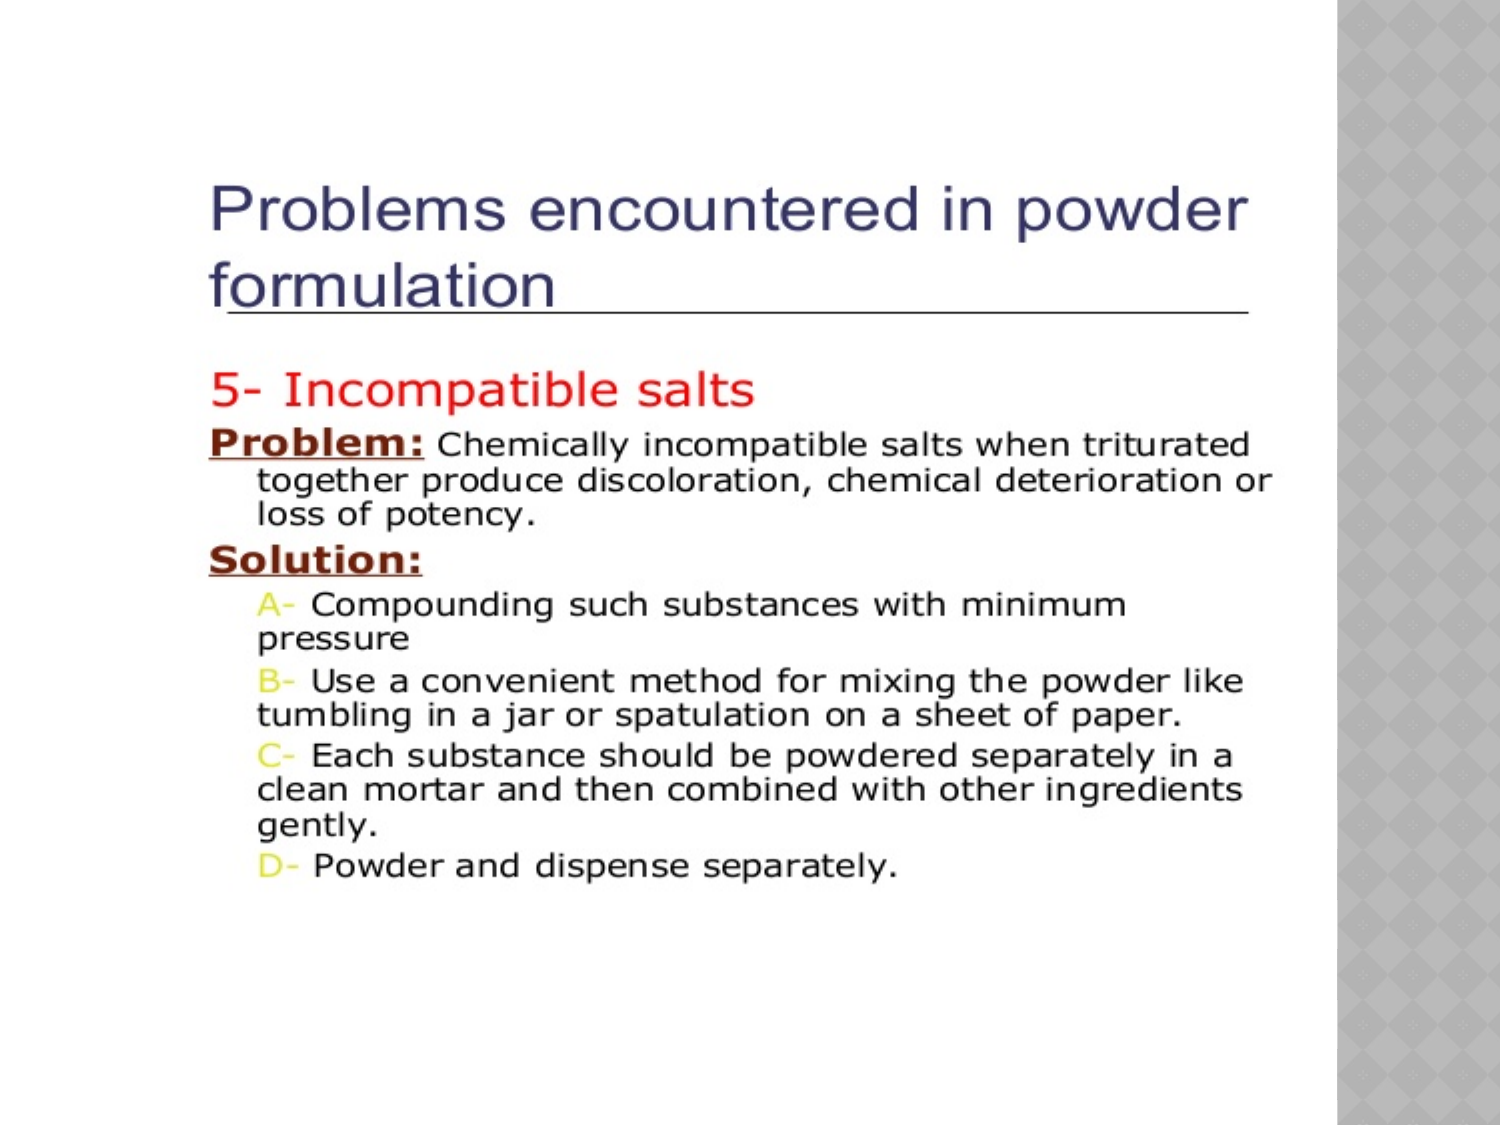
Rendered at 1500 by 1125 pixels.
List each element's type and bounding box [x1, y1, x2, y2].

picture [36, 124, 1313, 976]
